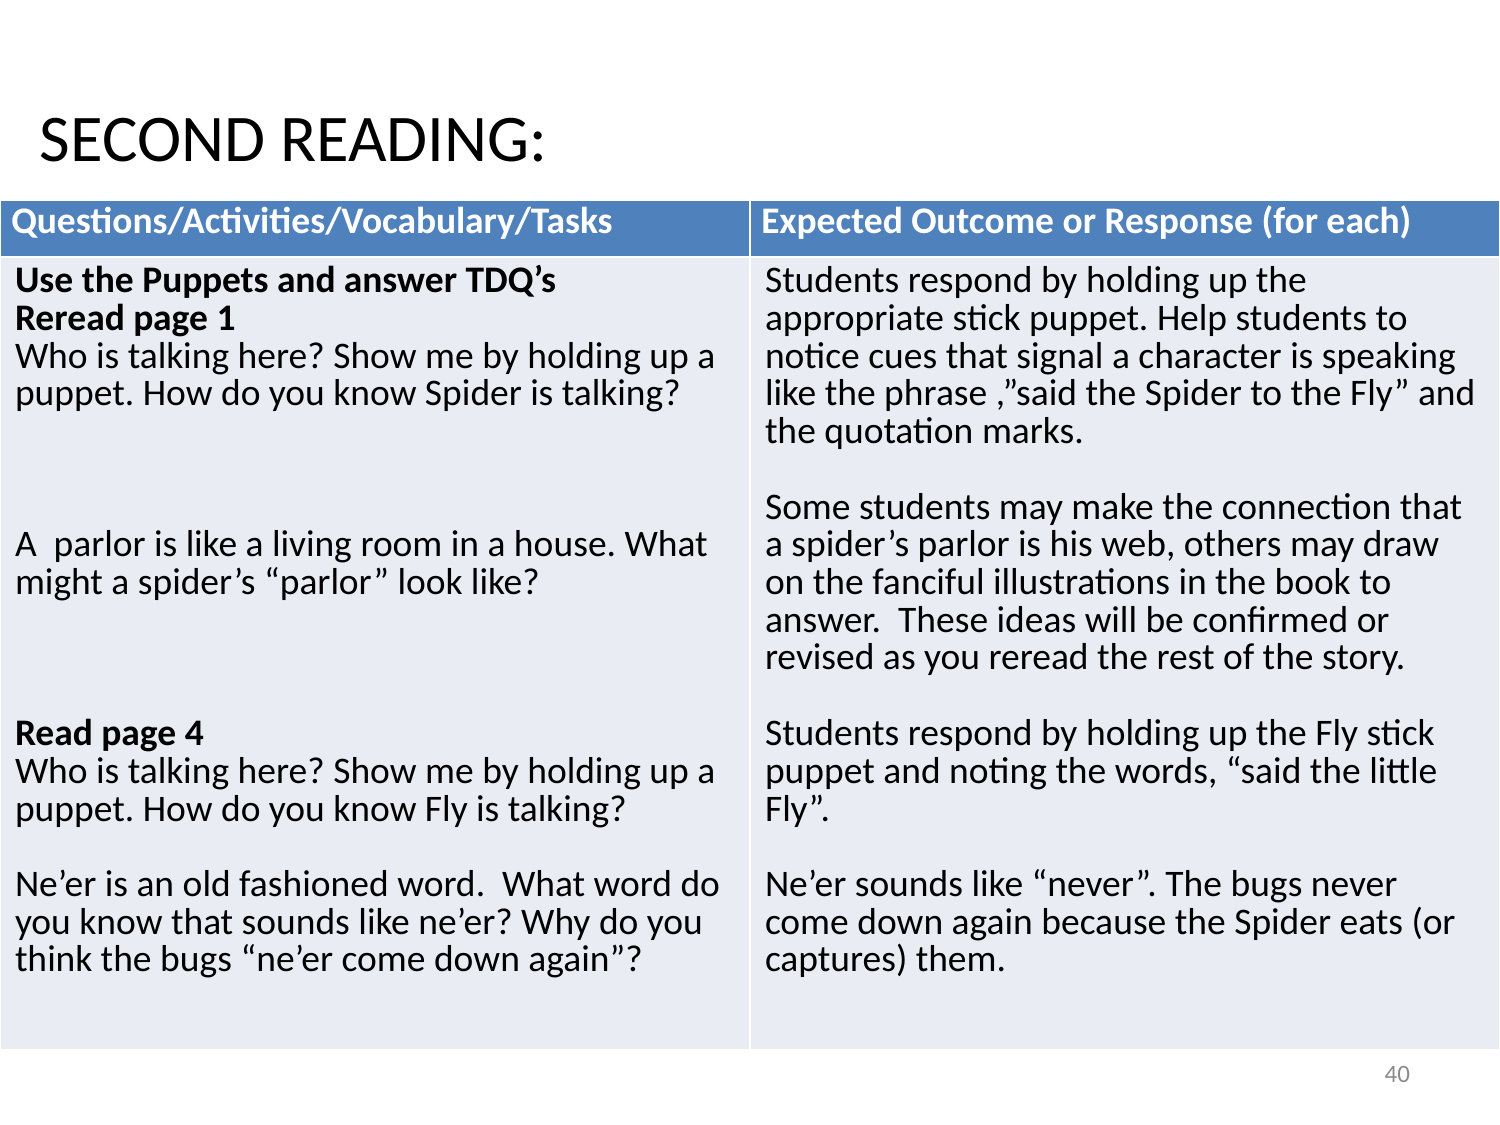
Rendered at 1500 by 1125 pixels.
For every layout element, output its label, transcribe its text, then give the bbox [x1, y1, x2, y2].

table_cell Use the Puppets and answer TDQ’s Reread page 1 Who is talking here? Show me by holding up a puppet. How do you know Spider is talking? A parlor is like a living room in a house. What might a spider’s “parlor” look like? Read page 4 Who is talking here? Show me by holding up a puppet. How do you know Fly is talking? Ne’er is an old fashioned word. What word do you know that sounds like ne’er? Why do you think the bugs “ne’er come down again”? [1, 258, 749, 1049]
slide_number 40 [1074, 1042, 1425, 1103]
table_header Expected Outcome or Response (for each) [751, 201, 1499, 256]
text_box SECOND READING: [24, 75, 1450, 182]
table_header Questions/Activities/Vocabulary/Tasks [1, 201, 749, 256]
table_cell Students respond by holding up the appropriate stick puppet. Help students to notice cues that signal a character is speaking like the phrase ,”said the Spider to the Fly” and the quotation marks. Some students may make the connection that a spider’s parlor is his web, others may draw on the fanciful illustrations in the book to answer. These ideas will be confirmed or revised as you reread the rest of the story. Students respond by holding up the Fly stick puppet and noting the words, “said the little Fly”. Ne’er sounds like “never”. The bugs never come down again because the Spider eats (or captures) them. [751, 258, 1499, 1049]
